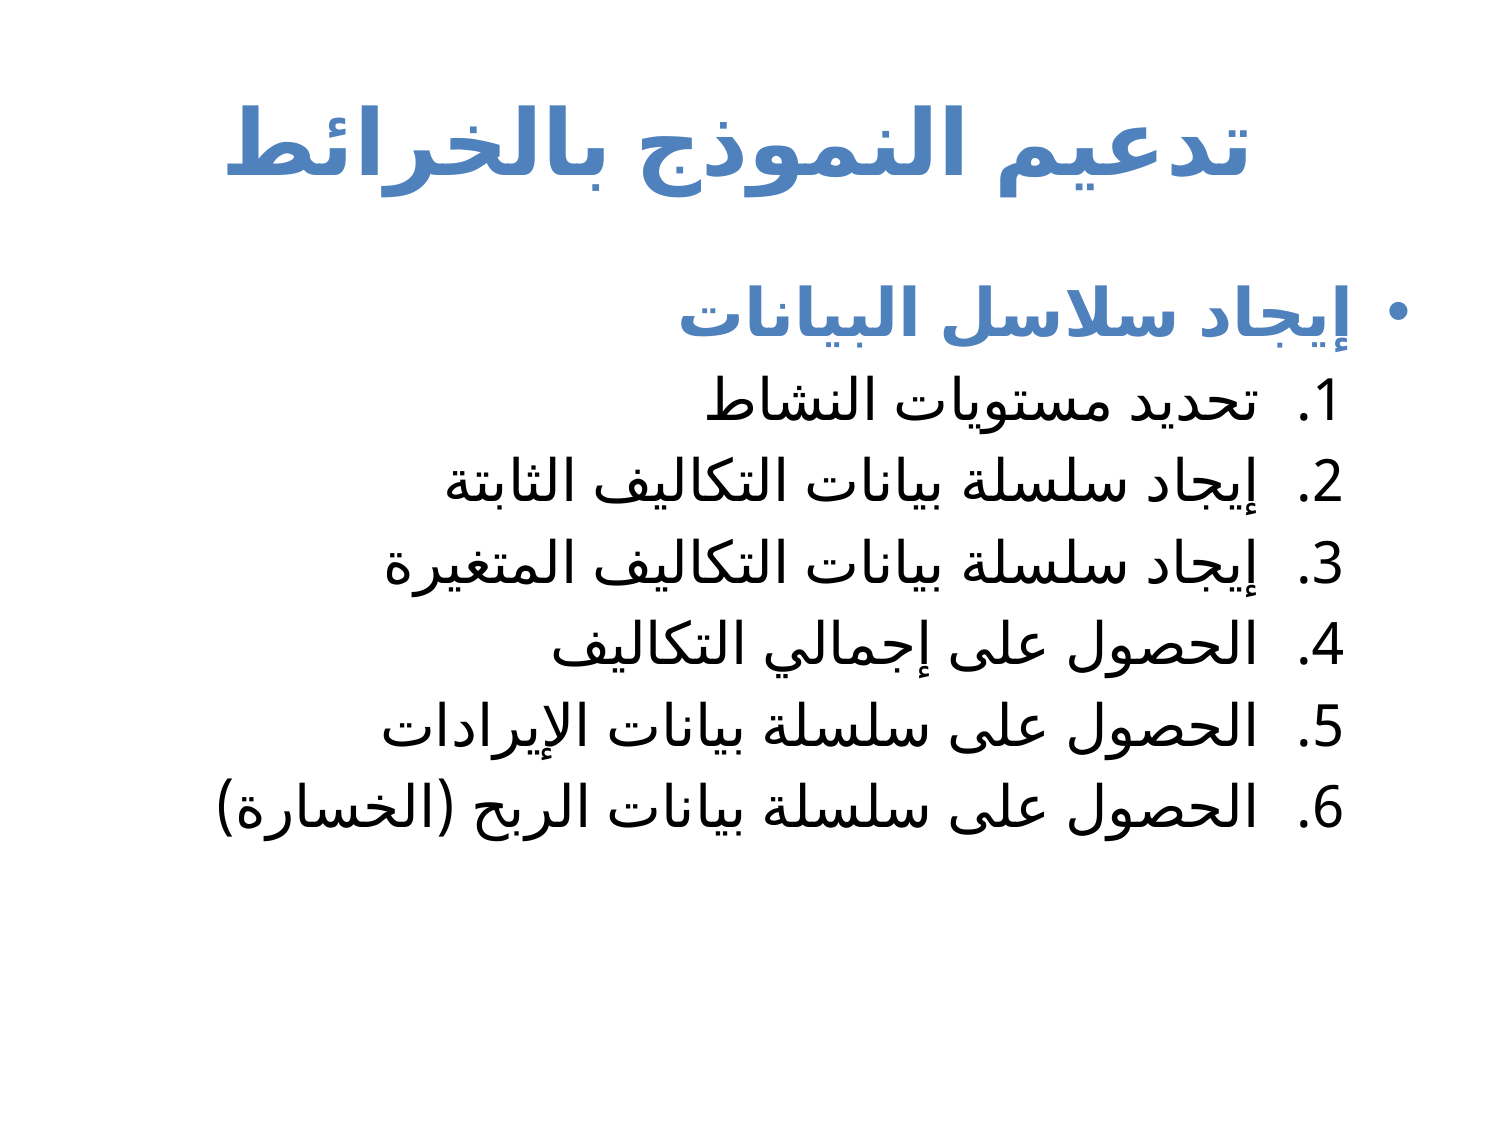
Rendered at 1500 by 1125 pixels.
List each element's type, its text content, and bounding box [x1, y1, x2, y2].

title تدعيم النموذج بالخرائط [75, 45, 1425, 233]
list إيجاد سلاسل البيانات تحديد مستويات النشاط إيجاد سلسلة بيانات التكاليف الثابتة إيجاد سلسلة بيانات التكاليف المتغيرة الحصول على إجمالي التكاليف الحصول على سلسلة بيانات الإيرادات الحصول على سلسلة بيانات الربح (الخسارة) [75, 262, 1425, 1005]
